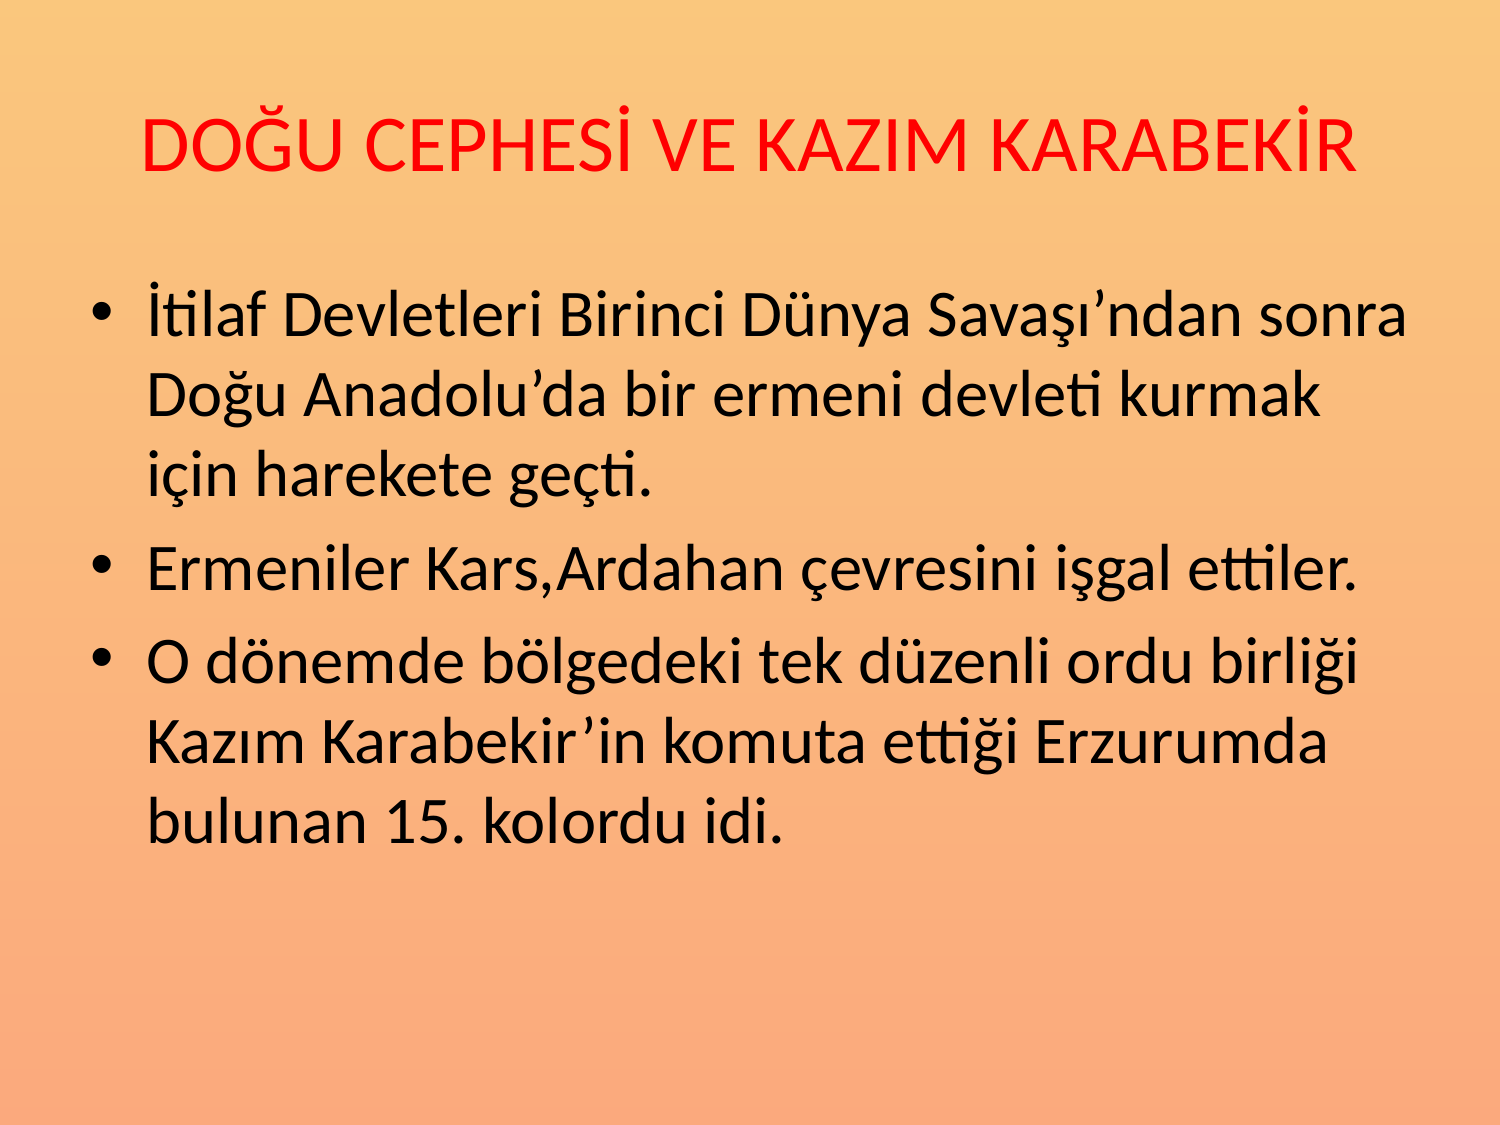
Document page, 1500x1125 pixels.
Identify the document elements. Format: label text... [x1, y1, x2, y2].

list İtilaf Devletleri Birinci Dünya Savaşı’ndan sonra Doğu Anadolu’da bir ermeni devleti kurmak için harekete geçti. Ermeniler Kars,Ardahan çevresini işgal ettiler. O dönemde bölgedeki tek düzenli ordu birliği Kazım Karabekir’in komuta ettiği Erzurumda bulunan 15. kolordu idi. [75, 262, 1425, 1005]
title DOĞU CEPHESİ VE KAZIM KARABEKİR [75, 45, 1425, 233]
